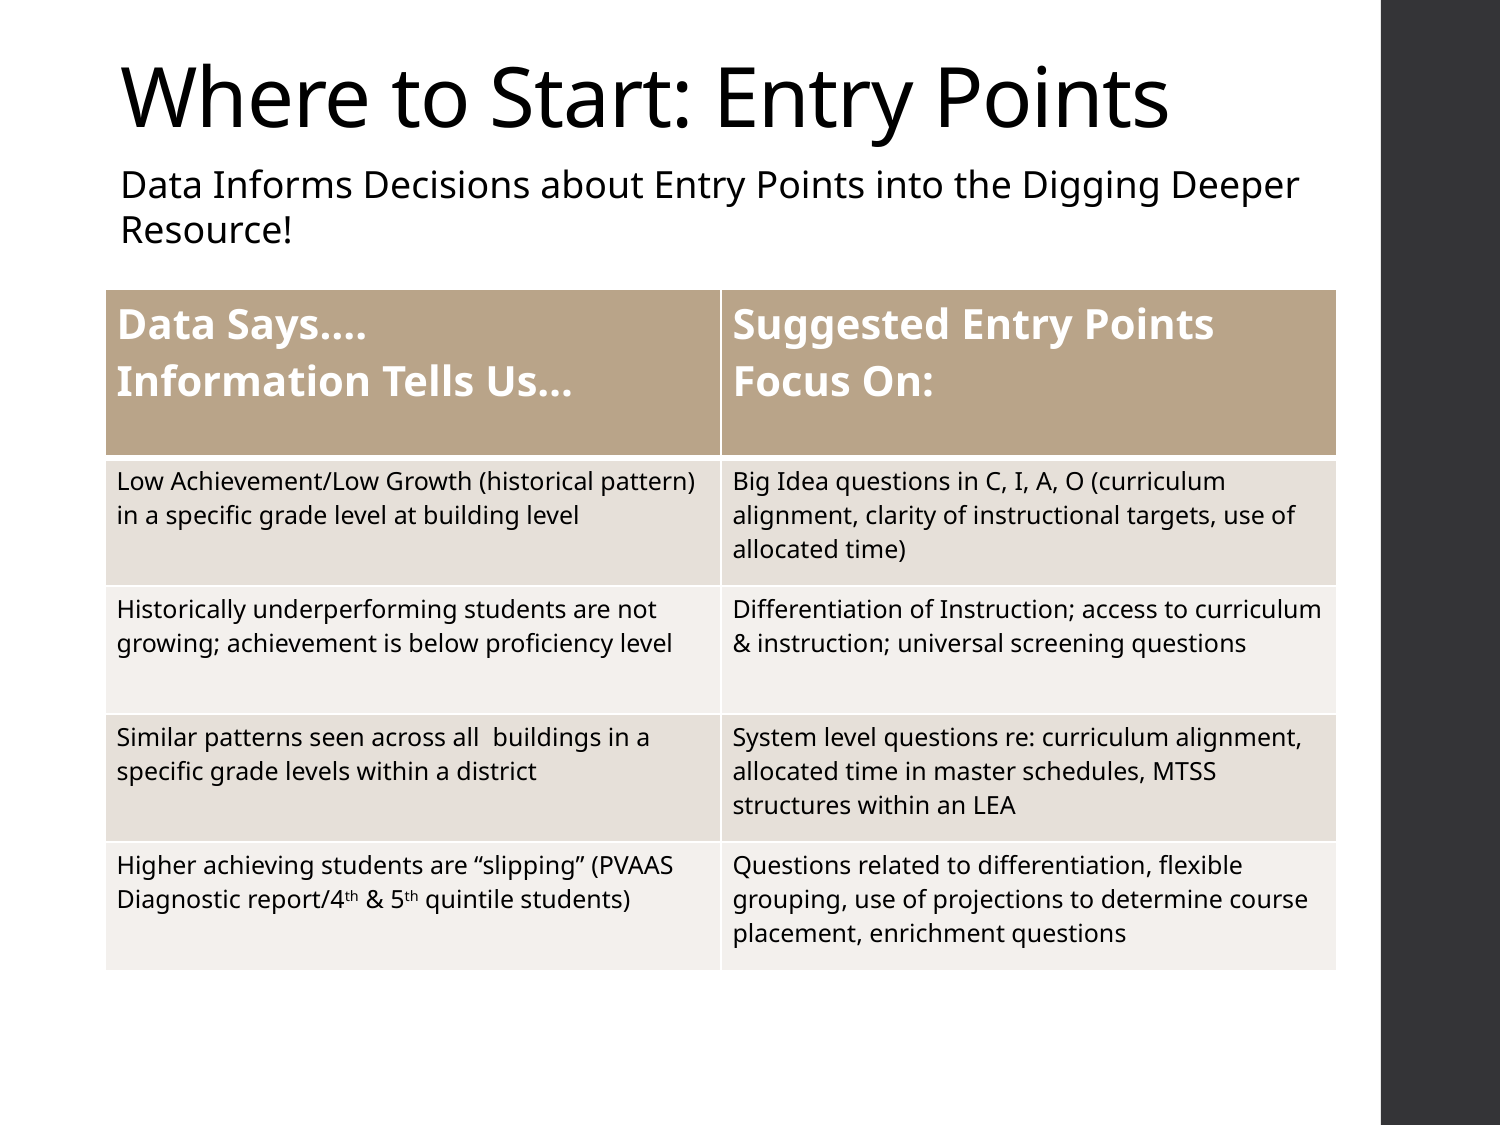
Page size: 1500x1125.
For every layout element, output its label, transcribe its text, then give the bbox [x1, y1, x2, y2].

table_header Data Says…. Information Tells Us… [106, 290, 720, 455]
table_cell Higher achieving students are “slipping” (PVAAS Diagnostic report/4th & 5th quintile students) [106, 843, 720, 970]
title Where to Start: Entry Points [105, 60, 1338, 154]
table_cell System level questions re: curriculum alignment, allocated time in master schedules, MTSS structures within an LEA [722, 715, 1336, 841]
table_cell Big Idea questions in C, I, A, O (curriculum alignment, clarity of instructional targets, use of allocated time) [722, 461, 1336, 585]
table_cell Questions related to differentiation, flexible grouping, use of projections to determine course placement, enrichment questions [722, 843, 1336, 970]
table_cell Historically underperforming students are not growing; achievement is below proficiency level [106, 587, 720, 713]
table_cell Similar patterns seen across all buildings in a specific grade levels within a district [106, 715, 720, 841]
table_cell Differentiation of Instruction; access to curriculum & instruction; universal screening questions [722, 587, 1336, 713]
text_box Data Informs Decisions about Entry Points into the Digging Deeper Resource! [105, 153, 1324, 258]
table_cell Low Achievement/Low Growth (historical pattern) in a specific grade level at building level [106, 461, 720, 585]
table_header Suggested Entry Points Focus On: [722, 290, 1336, 455]
